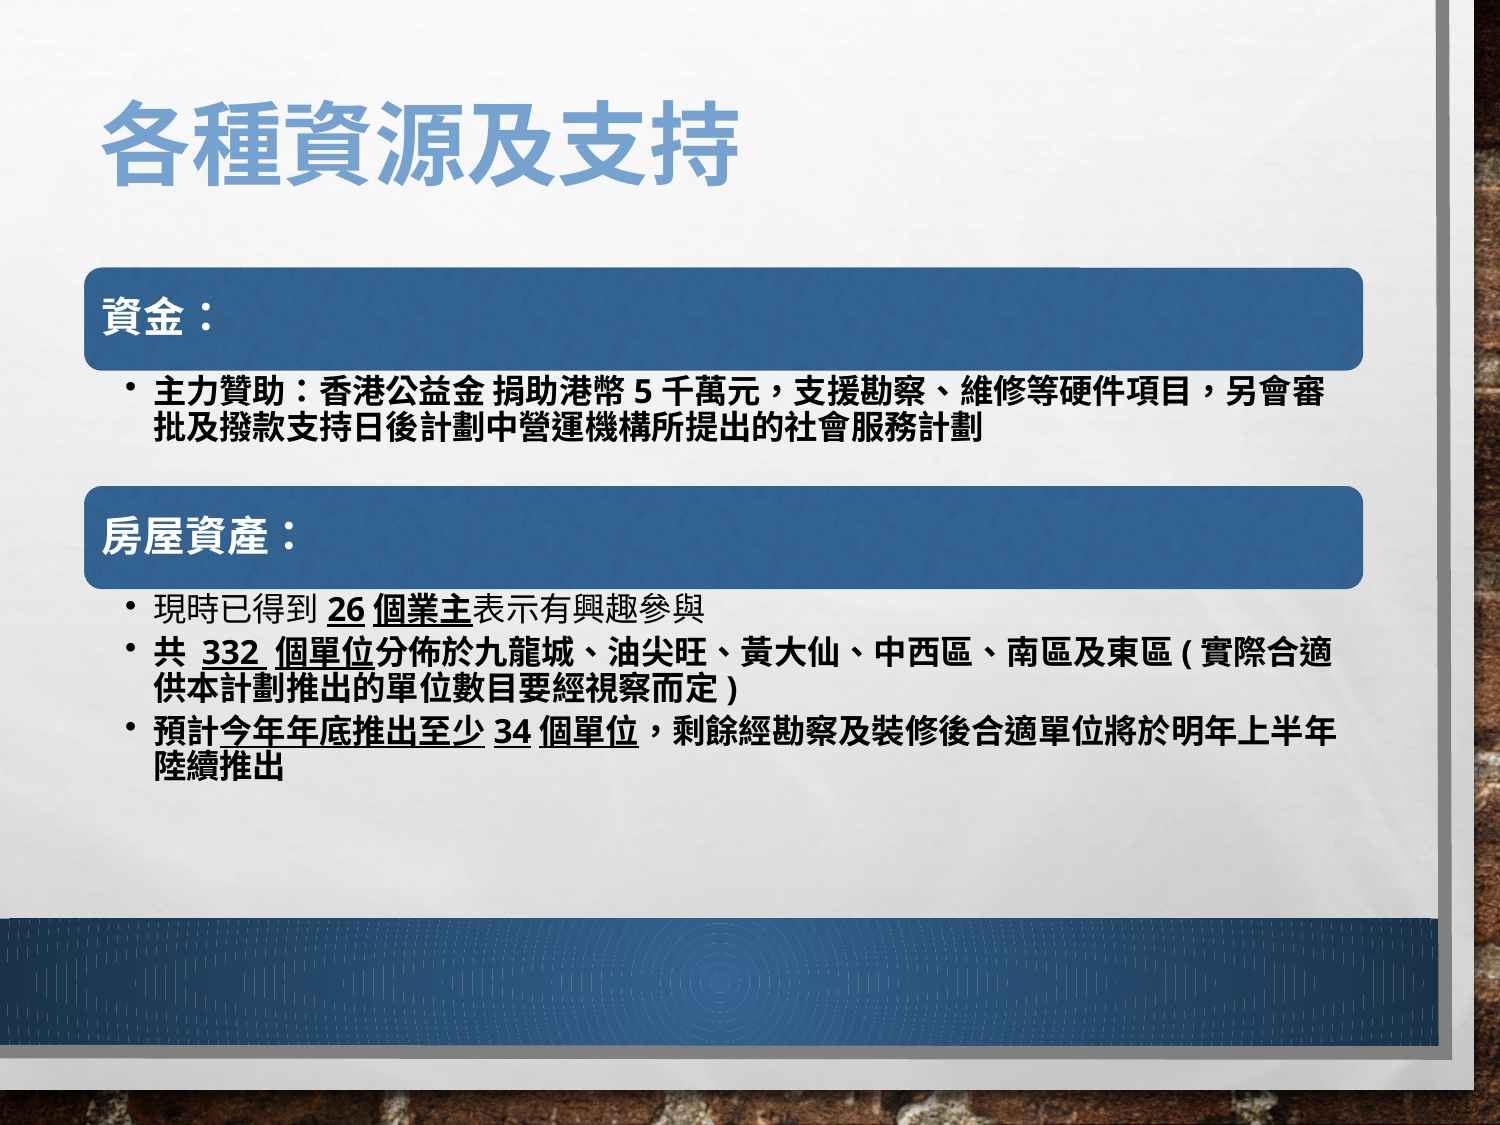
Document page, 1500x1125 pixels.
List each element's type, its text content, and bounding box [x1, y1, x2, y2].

picture [0, 0, 1500, 1125]
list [84, 266, 1364, 882]
title 各種資源及支持 [84, 54, 1364, 244]
